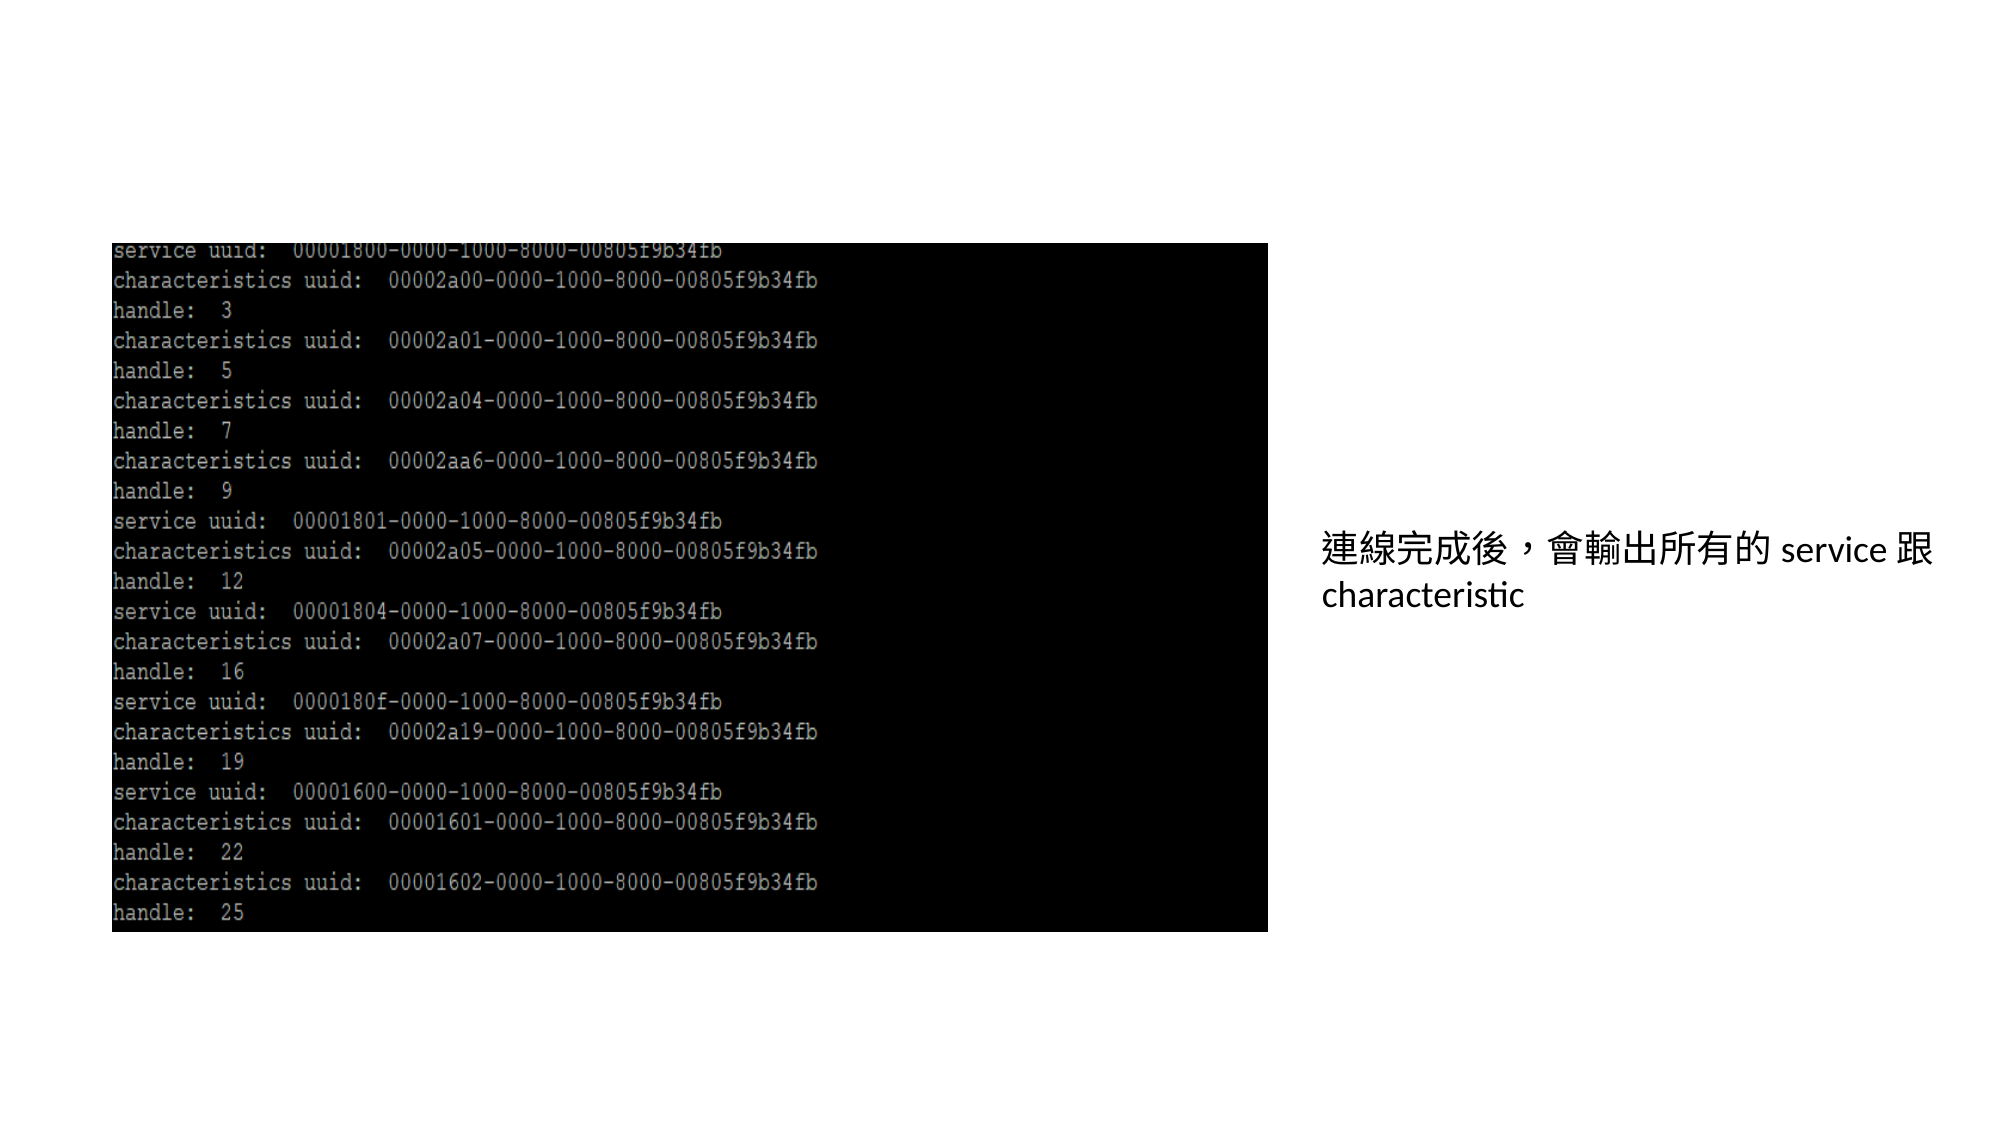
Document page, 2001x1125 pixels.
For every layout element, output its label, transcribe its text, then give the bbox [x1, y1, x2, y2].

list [112, 243, 1268, 932]
text_box 連線完成後，會輸出所有的service跟characteristic [1307, 517, 2000, 623]
